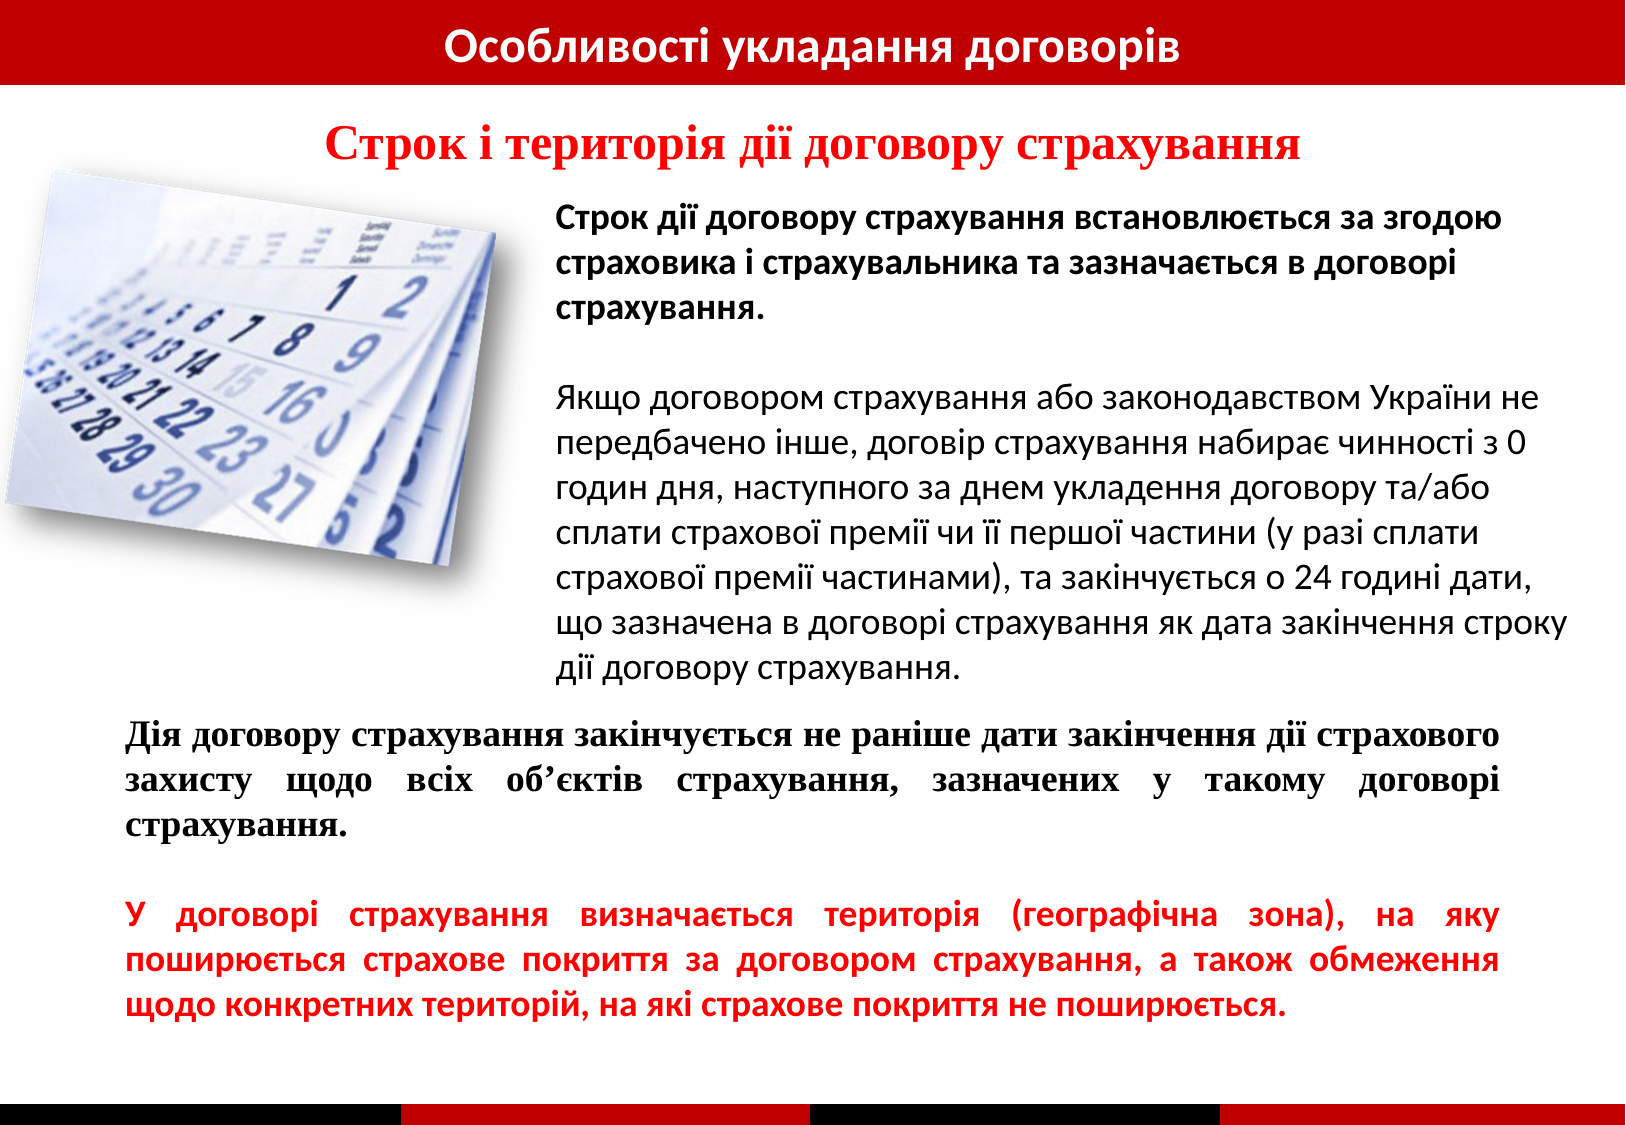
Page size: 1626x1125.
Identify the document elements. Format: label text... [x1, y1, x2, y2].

text_box [0, 1104, 401, 1125]
text_box Особливості укладання договорів [0, 0, 1625, 85]
text_box Строк і територія дії договору страхування Дія договору страхування закінчується не раніше дати закінчення дії страхового захисту щодо всіх об’єктів страхування, зазначених у такому договорі страхування. У договорі страхування визначається територія (географічна зона), на яку поширюється страхове покриття за договором страхування, а також обмеження щодо конкретних територій, на які страхове покриття не поширюється. [110, 101, 1517, 184]
picture [0, 136, 560, 631]
text_box [1220, 1104, 1625, 1125]
text_box Строк дії договору страхування встановлюється за згодою страховика і страхувальника та зазначається в договорі страхування. Якщо договором страхування або законодавством України не передбачено інше, договір страхування набирає чинності з 0 годин дня, наступного за днем укладення договору та/або сплати страхової премії чи її першої частини (у разі сплати страхової премії частинами), та закінчується о 24 годині дати, що зазначена в договорі страхування як дата закінчення строку дії договору страхування. [540, 184, 1590, 695]
text_box Строк і територія дії договору страхування Дія договору страхування закінчується не раніше дати закінчення дії страхового захисту щодо всіх об’єктів страхування, зазначених у такому договорі страхування. У договорі страхування визначається територія (географічна зона), на яку поширюється страхове покриття за договором страхування, а також обмеження щодо конкретних територій, на які страхове покриття не поширюється. [110, 640, 1517, 1032]
text_box [401, 1104, 810, 1125]
text_box [810, 1104, 1220, 1125]
